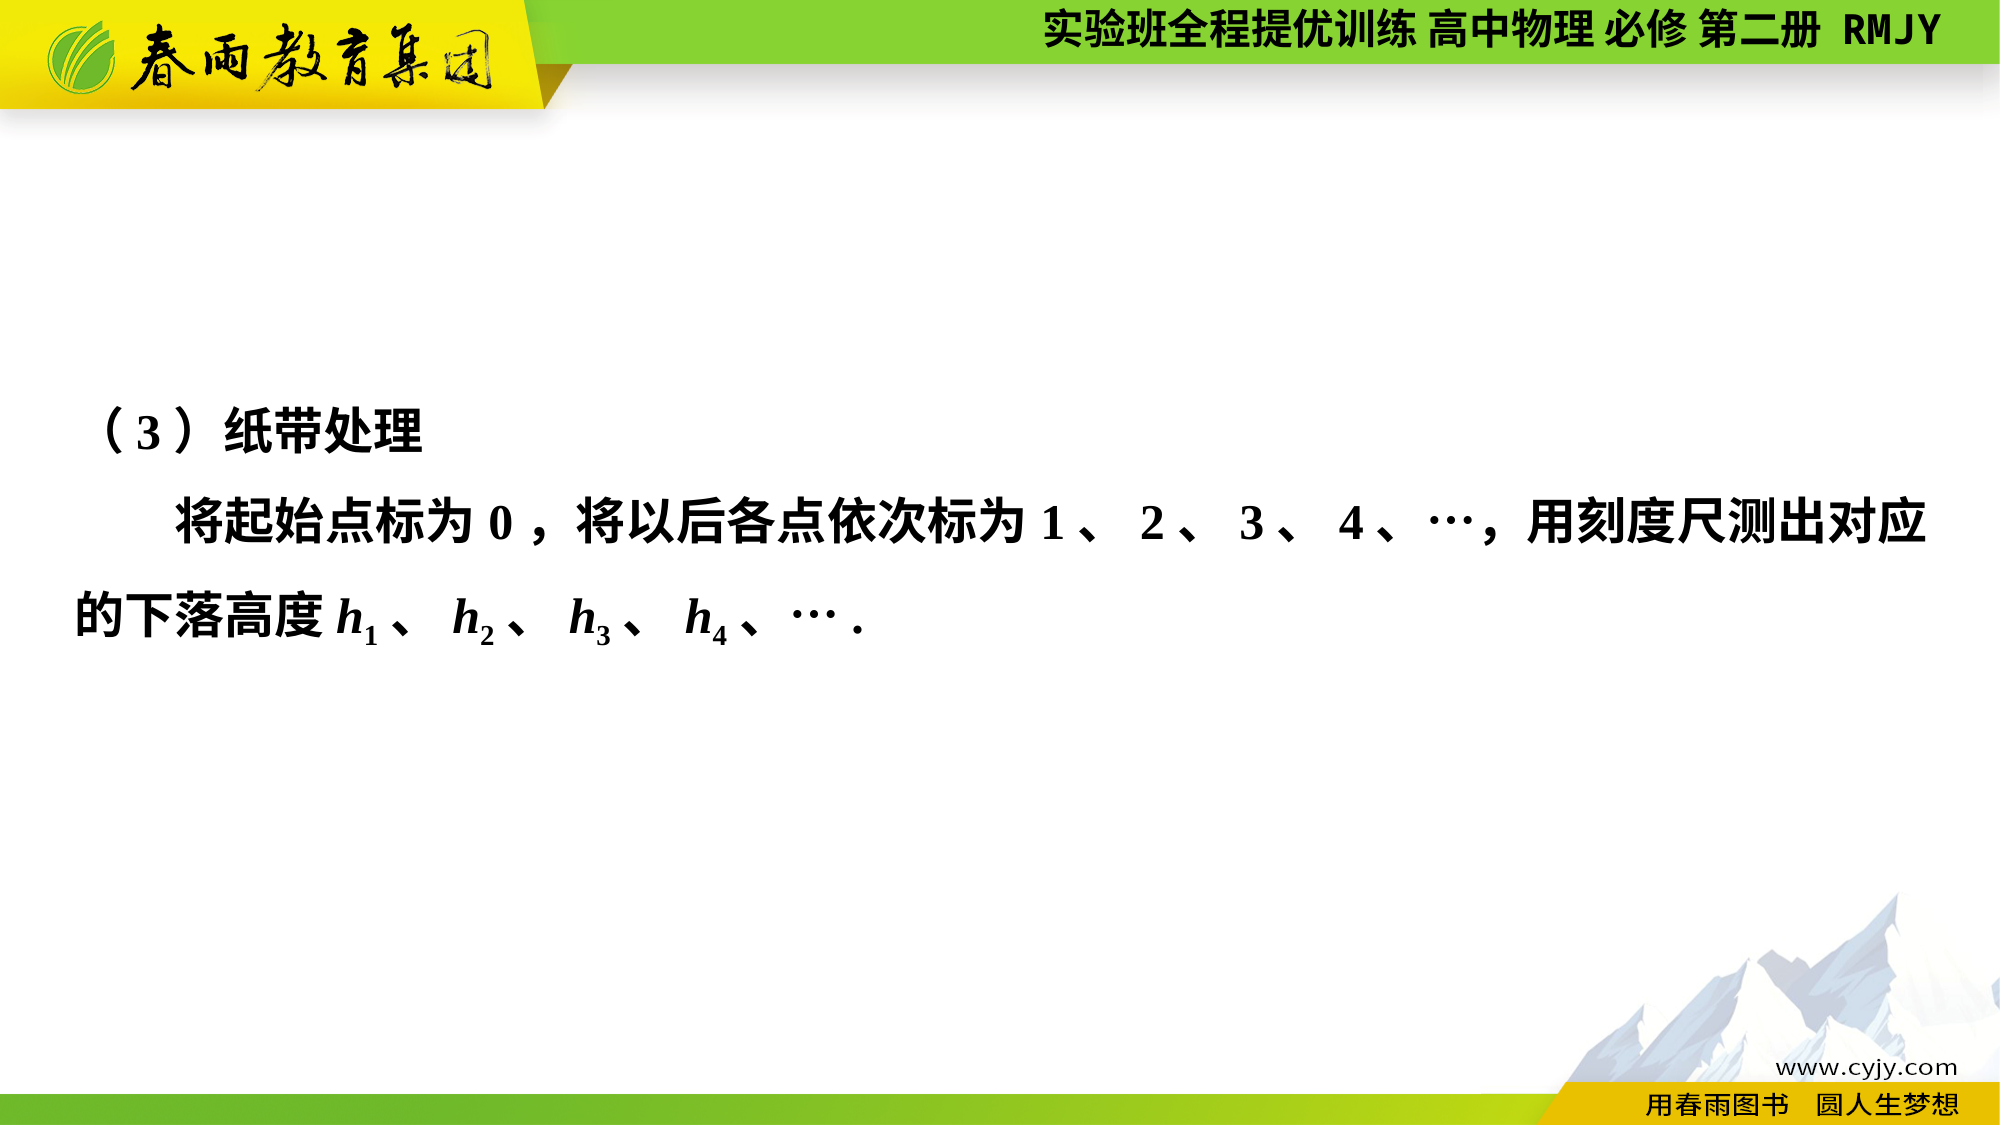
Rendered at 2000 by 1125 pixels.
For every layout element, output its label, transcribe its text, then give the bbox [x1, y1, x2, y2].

list （3）纸带处理 将起始点标为0，将以后各点依次标为1、2、3、4、…，用刻度尺测出对应的下落高度h1、h2、h3、h4、…. [59, 361, 1944, 638]
picture [0, 0, 2000, 1125]
